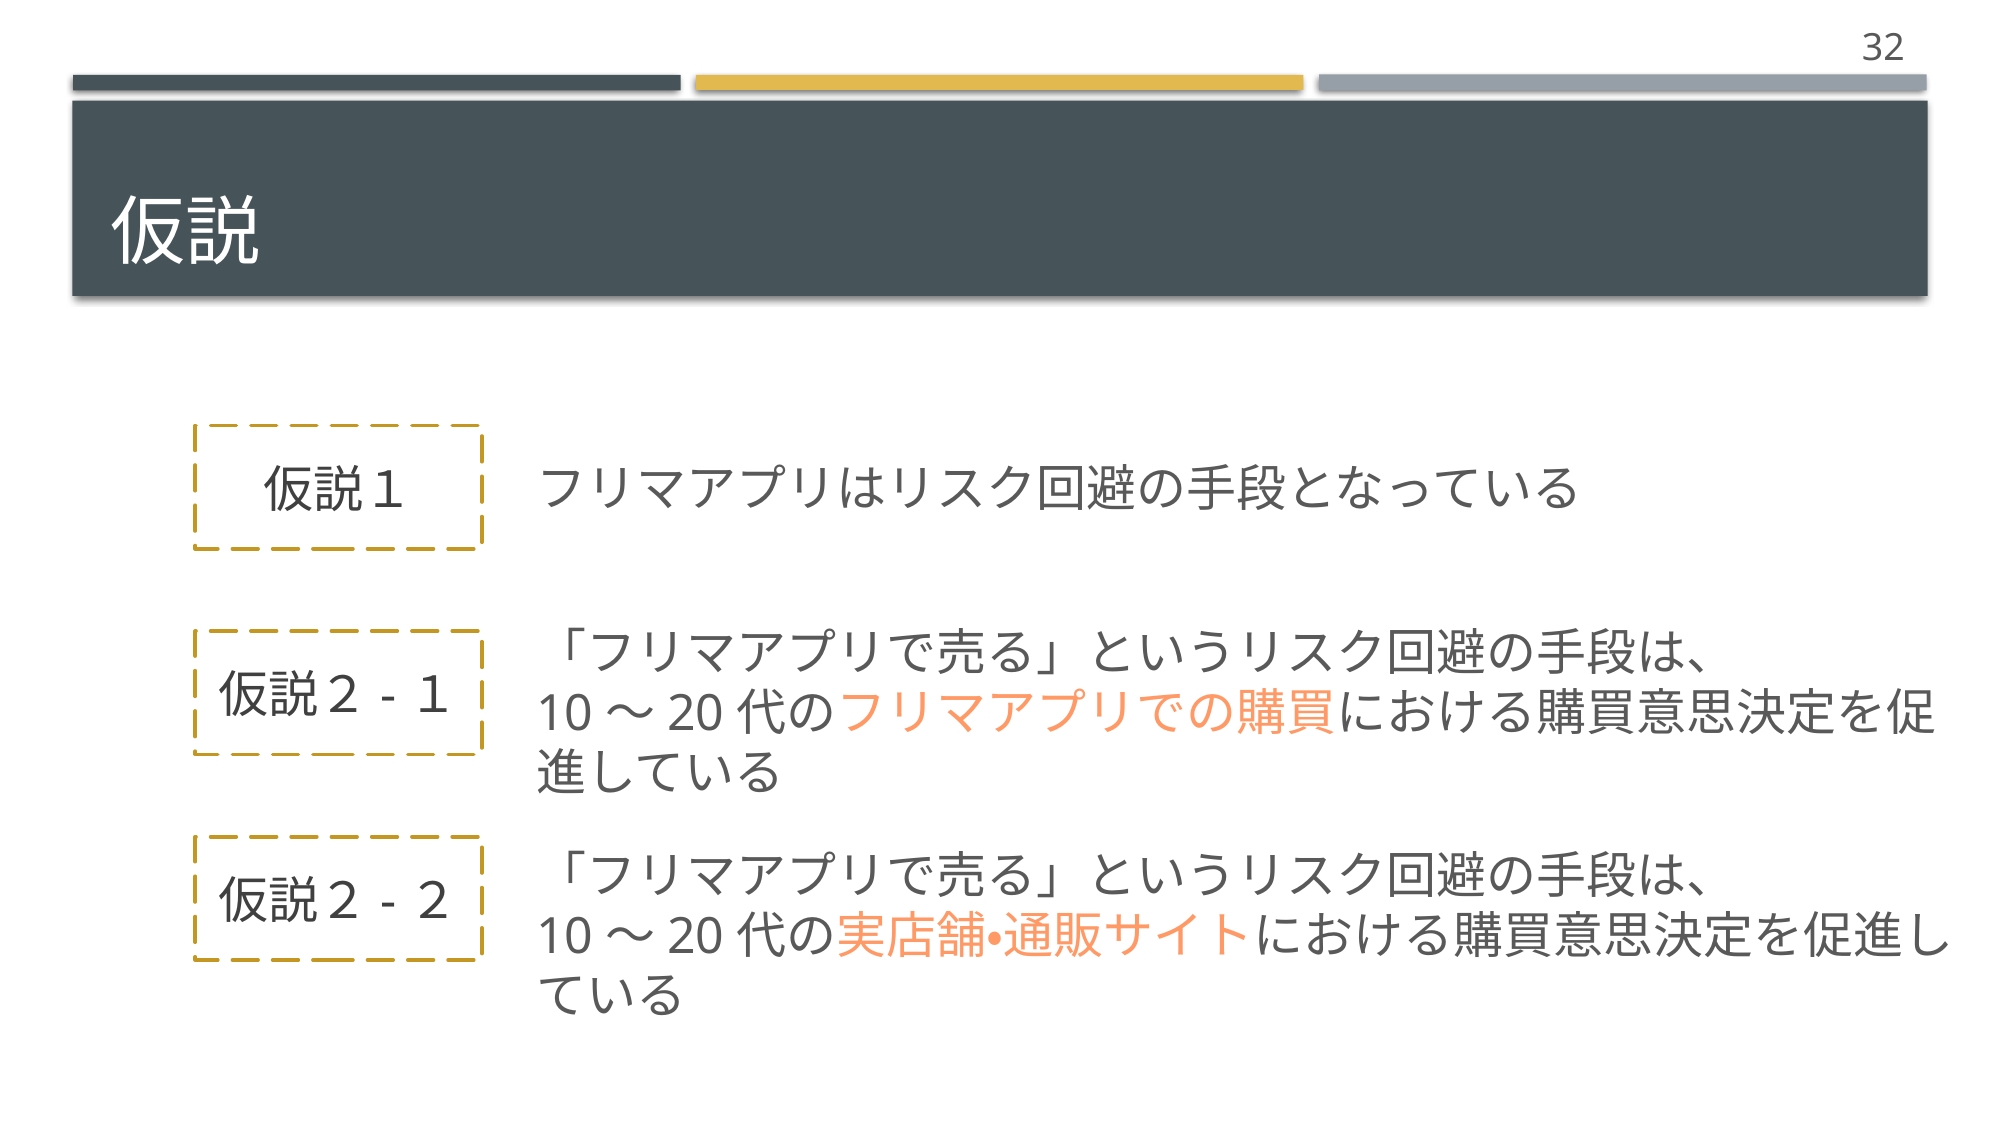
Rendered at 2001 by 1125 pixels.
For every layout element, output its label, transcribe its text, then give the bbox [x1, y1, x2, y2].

text_box 「フリマアプリで売る」というリスク回避の手段は、 10～20代の実店舗・通販サイトにおける購買意思決定を促進している [521, 836, 1972, 1032]
text_box 仮説２-１ [193, 629, 484, 756]
text_box フリマアプリはリスク回避の手段となっている [521, 449, 1851, 524]
text_box 仮説２-２ [193, 835, 484, 962]
title 仮説 [95, 115, 1905, 282]
text_box 仮説１ [193, 424, 484, 551]
text_box 「フリマアプリで売る」というリスク回避の手段は、 10～20代のフリマアプリでの購買における購買意思決定を促進している [521, 612, 1972, 808]
slide_number 32 [1747, 19, 1920, 79]
